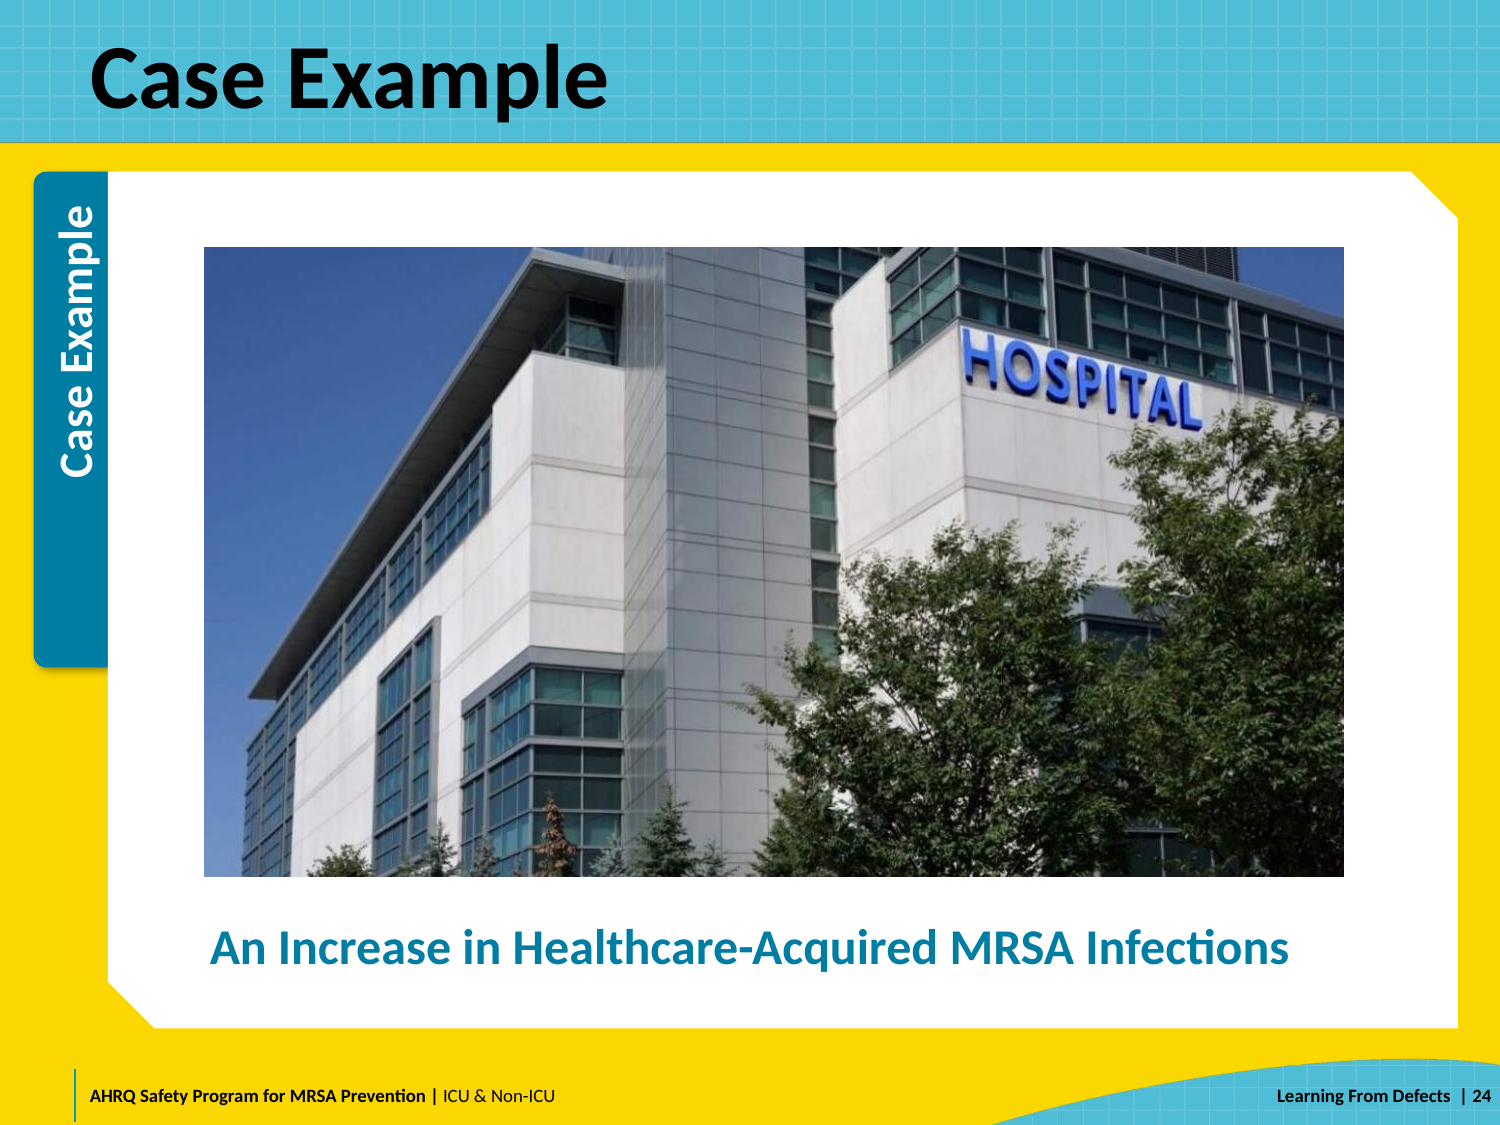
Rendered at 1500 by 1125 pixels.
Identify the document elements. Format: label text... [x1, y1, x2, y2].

list An Increase in Healthcare-Acquired MRSA Infections [194, 906, 1351, 1008]
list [203, 247, 1344, 877]
slide_number | 24 [1455, 1065, 1500, 1125]
picture [0, 0, 1500, 1125]
title Case Example [75, 0, 1425, 150]
